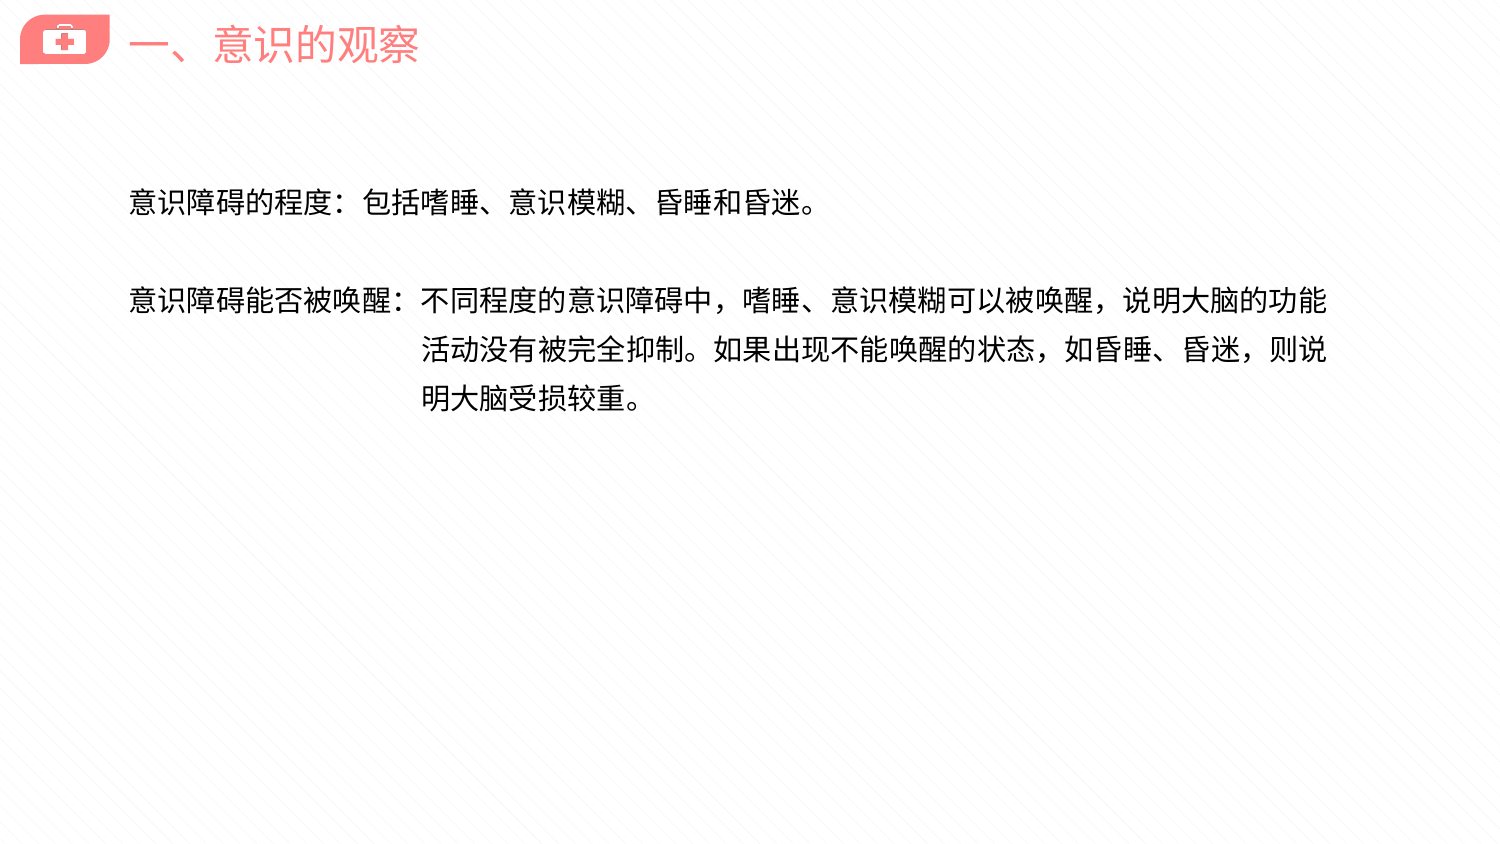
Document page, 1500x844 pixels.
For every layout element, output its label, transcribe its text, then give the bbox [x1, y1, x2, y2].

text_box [19, 11, 863, 78]
text_box 意识障碍的程度：包括嗜睡、意识模糊、昏睡和昏迷。 意识障碍能否被唤醒：不同程度的意识障碍中，嗜睡、意识模糊可以被唤醒，说明大脑的功能 活动没有被完全抑制。如果出现不能唤醒的状态，如昏睡、昏迷，则说 明大脑受损较重。 [113, 163, 1347, 423]
